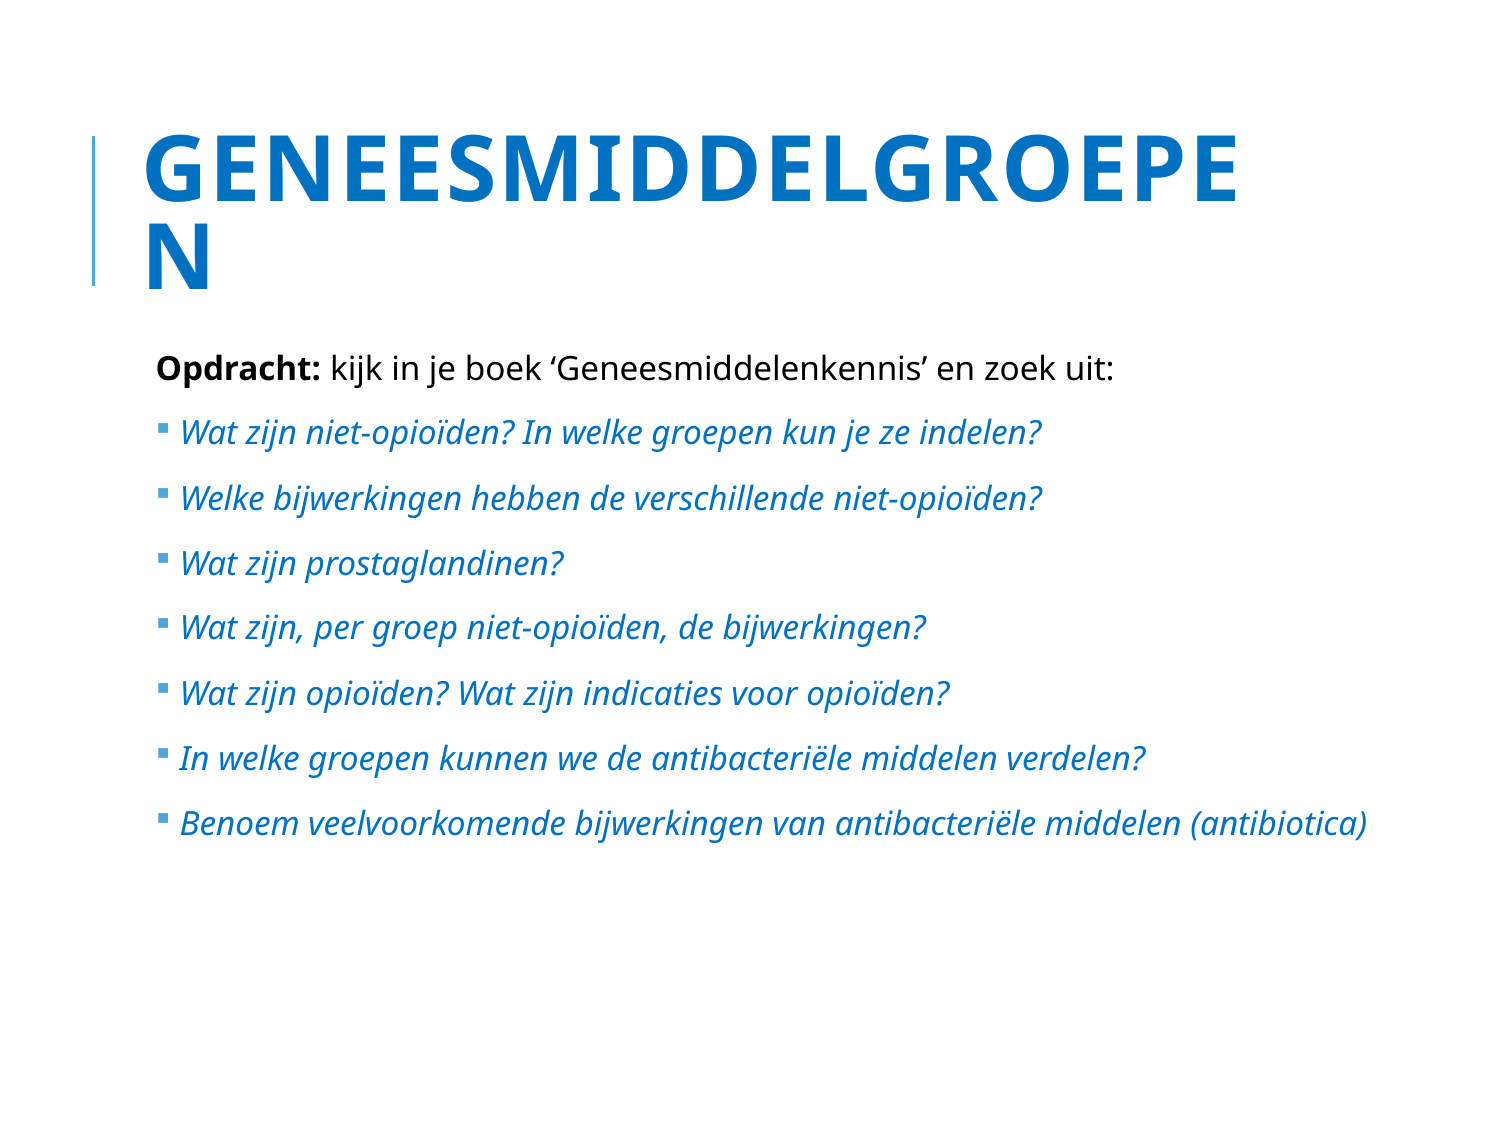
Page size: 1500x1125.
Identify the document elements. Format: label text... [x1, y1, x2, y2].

title Geneesmiddelgroepen [126, 96, 1322, 342]
list Opdracht: kijk in je boek ‘Geneesmiddelenkennis’ en zoek uit: Wat zijn niet-opioïden? In welke groepen kun je ze indelen? Welke bijwerkingen hebben de verschillende niet-opioïden? Wat zijn prostaglandinen? Wat zijn, per groep niet-opioïden, de bijwerkingen? Wat zijn opioïden? Wat zijn indicaties voor opioïden? In welke groepen kunnen we de antibacteriële middelen verdelen? Benoem veelvoorkomende bijwerkingen van antibacteriële middelen (antibiotica) [148, 343, 1399, 933]
